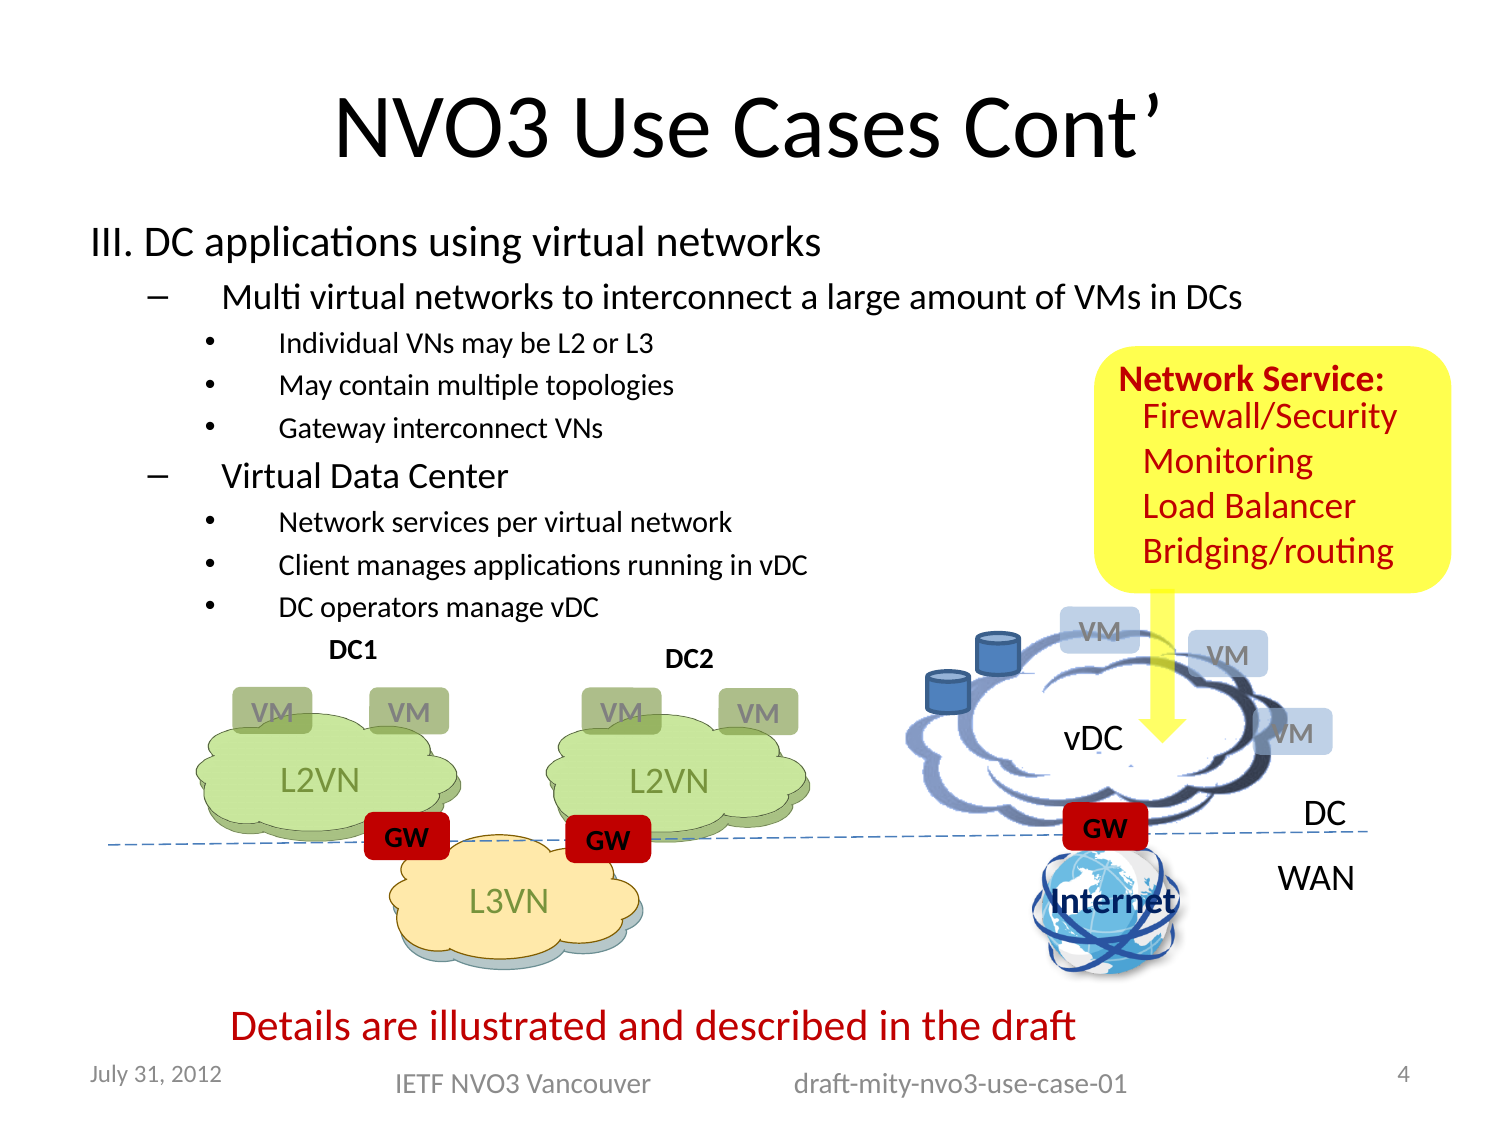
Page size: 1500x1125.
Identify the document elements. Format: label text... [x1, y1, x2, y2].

title NVO3 Use Cases Cont’ [75, 45, 1425, 197]
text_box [107, 346, 1452, 974]
footer IETF NVO3 Vancouver draft-mity-nvo3-use-case-01 [345, 1039, 1179, 1125]
slide_number 4 [1179, 1042, 1425, 1103]
list III. DC applications using virtual networks Multi virtual networks to interconnect a large amount of VMs in DCs Individual VNs may be L2 or L3 May contain multiple topologies Gateway interconnect VNs Virtual Data Center Network services per virtual network Client manages applications running in vDC DC operators manage vDC Details are illustrated and described in the draft [75, 205, 1439, 1057]
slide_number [75, 1042, 345, 1103]
